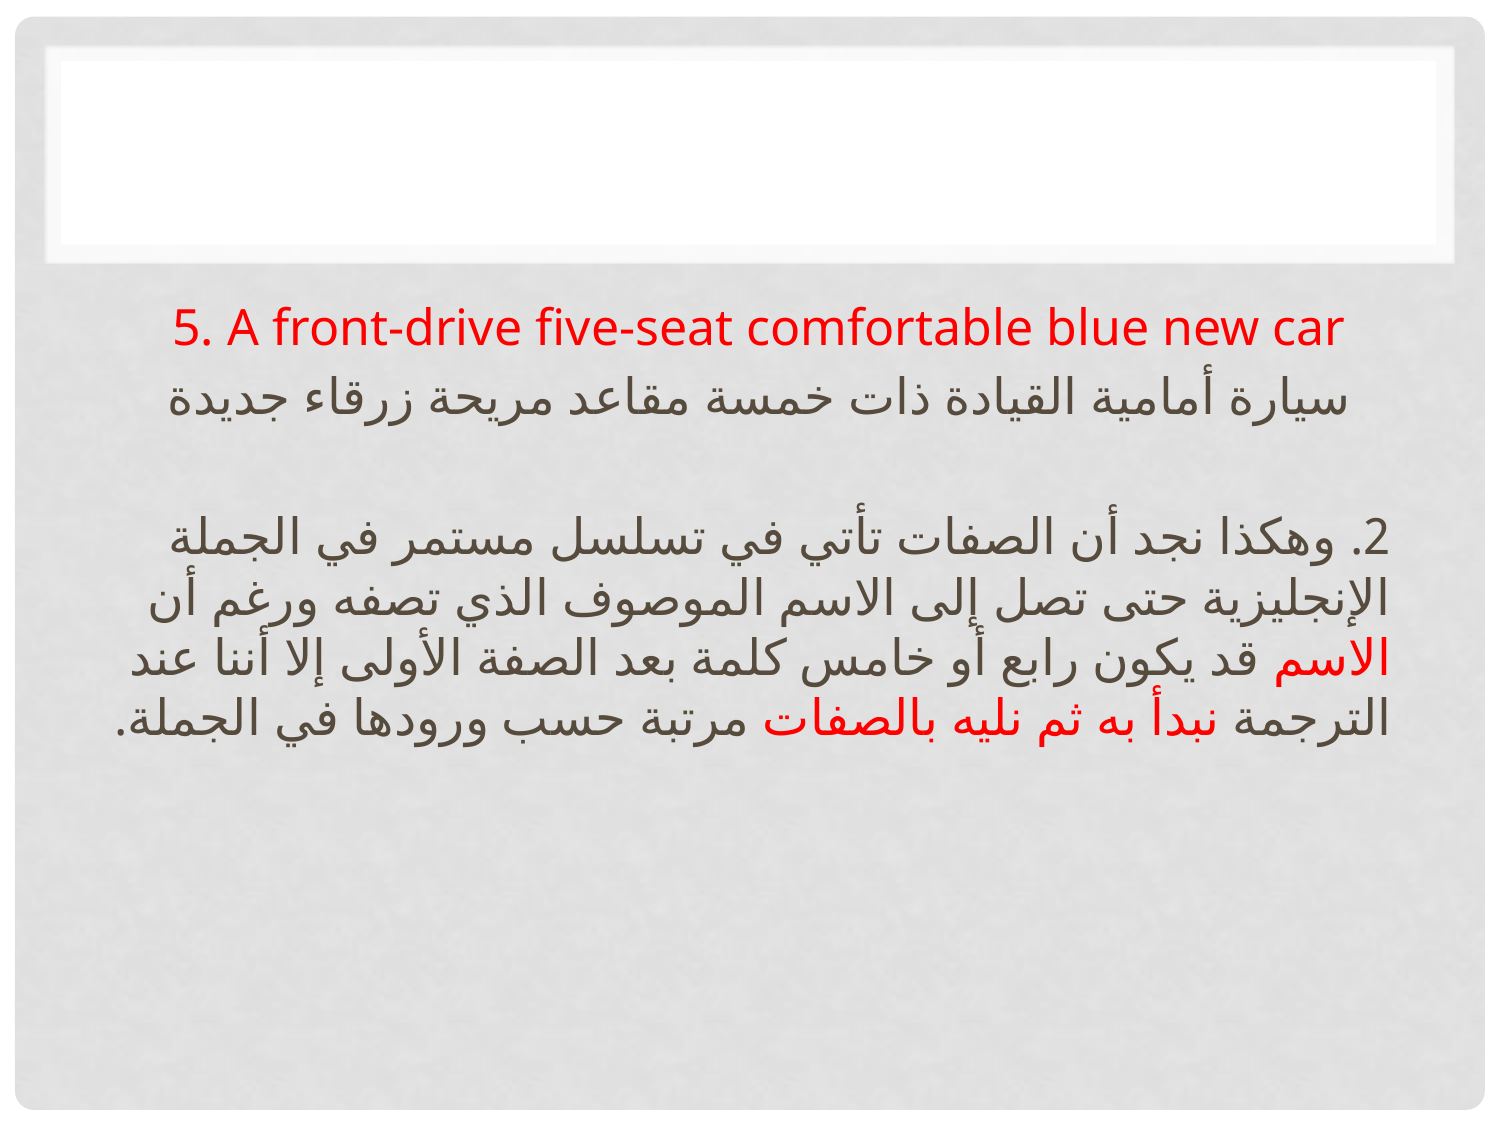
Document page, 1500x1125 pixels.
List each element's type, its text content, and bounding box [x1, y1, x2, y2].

list 5. A front-drive five-seat comfortable blue new car سيارة أمامية القيادة ذات خمسة مقاعد مريحة زرقاء جديدة 2. وهكذا نجد أن الصفات تأتي في تسلسل مستمر في الجملة الإنجليزية حتى تصل إلى الاسم الموصوف الذي تصفه ورغم أن الاسم قد يكون رابع أو خامس كلمة بعد الصفة الأولى إلا أننا عند الترجمة نبدأ به ثم نليه بالصفات مرتبة حسب ورودها في الجملة. [75, 287, 1425, 1005]
